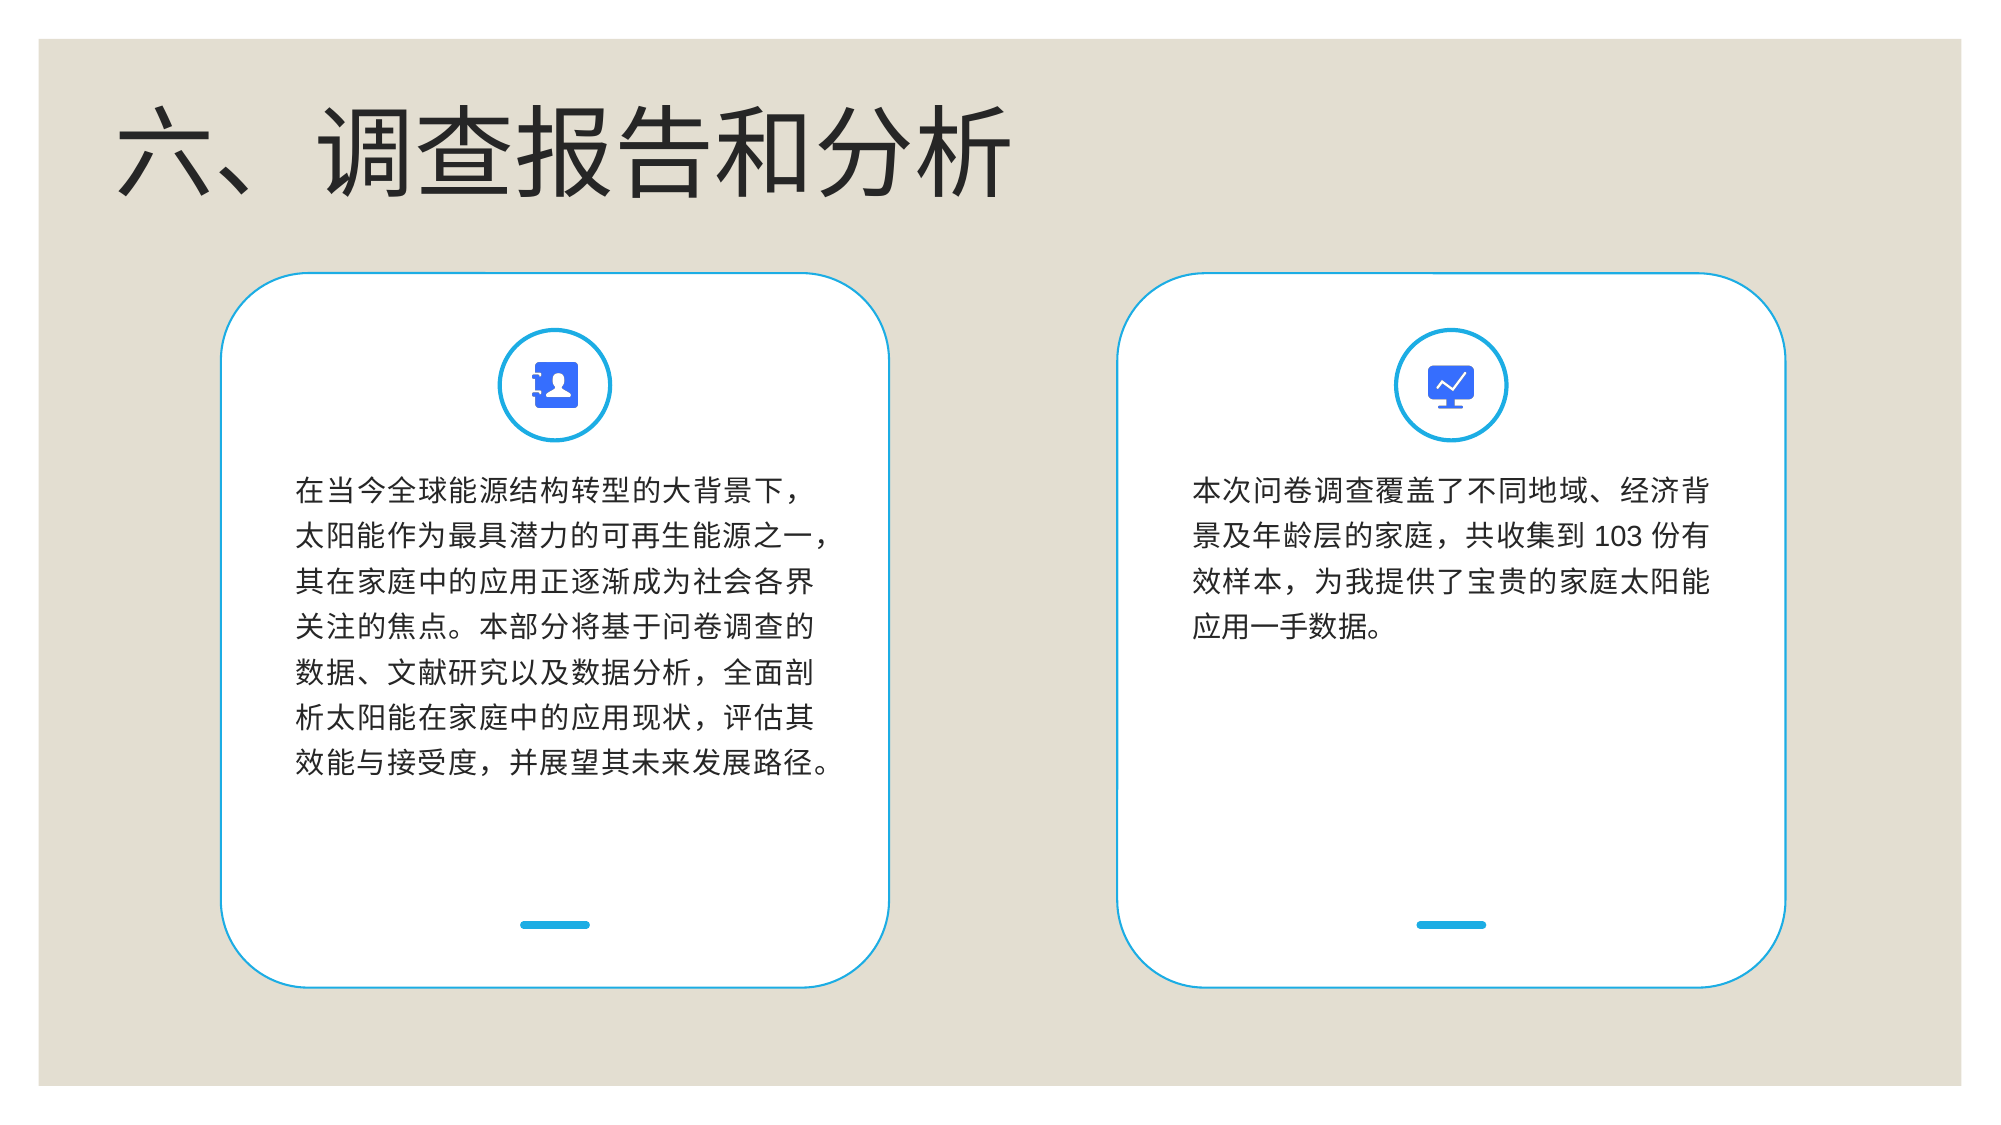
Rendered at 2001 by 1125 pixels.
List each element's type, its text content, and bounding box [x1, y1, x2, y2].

picture [1428, 363, 1474, 410]
text_box [1116, 272, 1787, 989]
text_box [498, 328, 612, 442]
picture [532, 362, 578, 409]
text_box 本次问卷调查覆盖了不同地域、经济背景及年龄层的家庭，共收集到103份有效样本，为我提供了宝贵的家庭太阳能应用一手数据。 [1192, 461, 1711, 889]
text_box [219, 271, 891, 989]
text_box 在当今全球能源结构转型的大背景下，太阳能作为最具潜力的可再生能源之一，其在家庭中的应用正逐渐成为社会各界关注的焦点。本部分将基于问卷调查的数据、文献研究以及数据分析，全面剖析太阳能在家庭中的应用现状，评估其效能与接受度，并展望其未来发展路径。 [295, 461, 815, 889]
text_box [1395, 328, 1508, 442]
title 六、调查报告和分析 [99, 99, 1900, 216]
